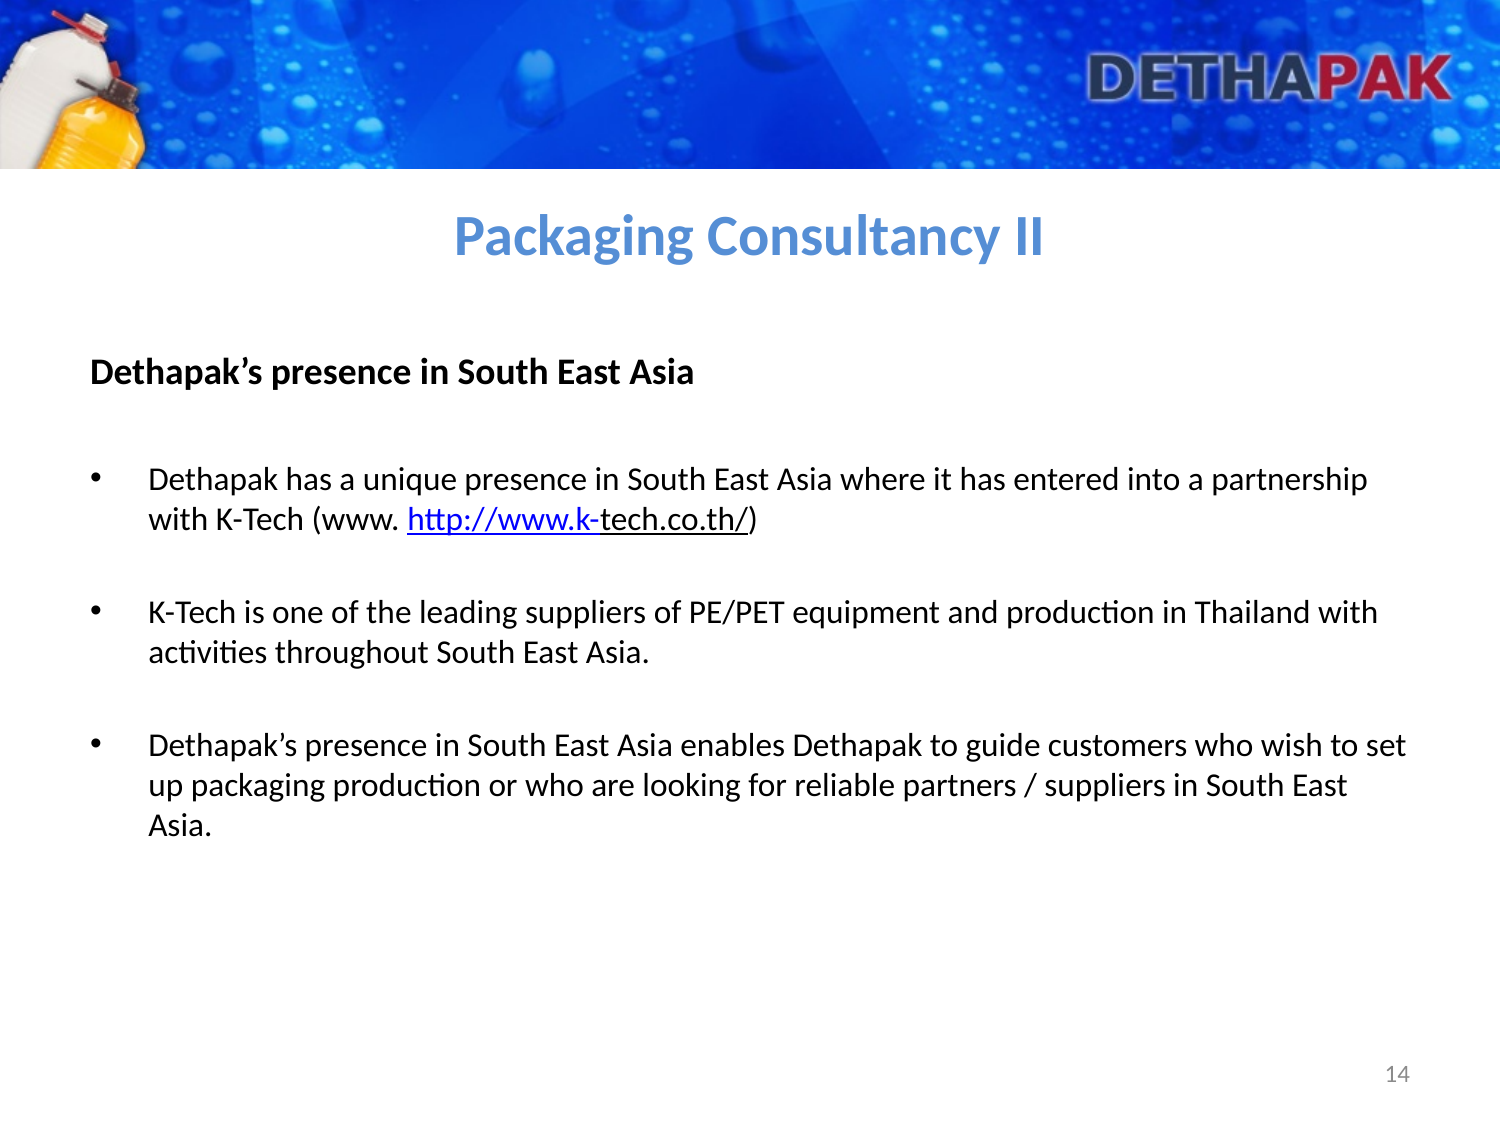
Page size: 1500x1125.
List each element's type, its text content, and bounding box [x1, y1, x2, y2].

title Packaging Consultancy II [75, 177, 1425, 327]
slide_number 14 [1074, 1042, 1425, 1103]
list Dethapak’s presence in South East Asia Dethapak has a unique presence in South East Asia where it has entered into a partnership with K-Tech (www. http://www.k-tech.co.th/) K-Tech is one of the leading suppliers of PE/PET equipment and production in Thailand with activities throughout South East Asia. Dethapak’s presence in South East Asia enables Dethapak to guide customers who wish to set up packaging production or who are looking for reliable partners / suppliers in South East Asia. [75, 339, 1425, 1083]
picture [0, 0, 1500, 169]
